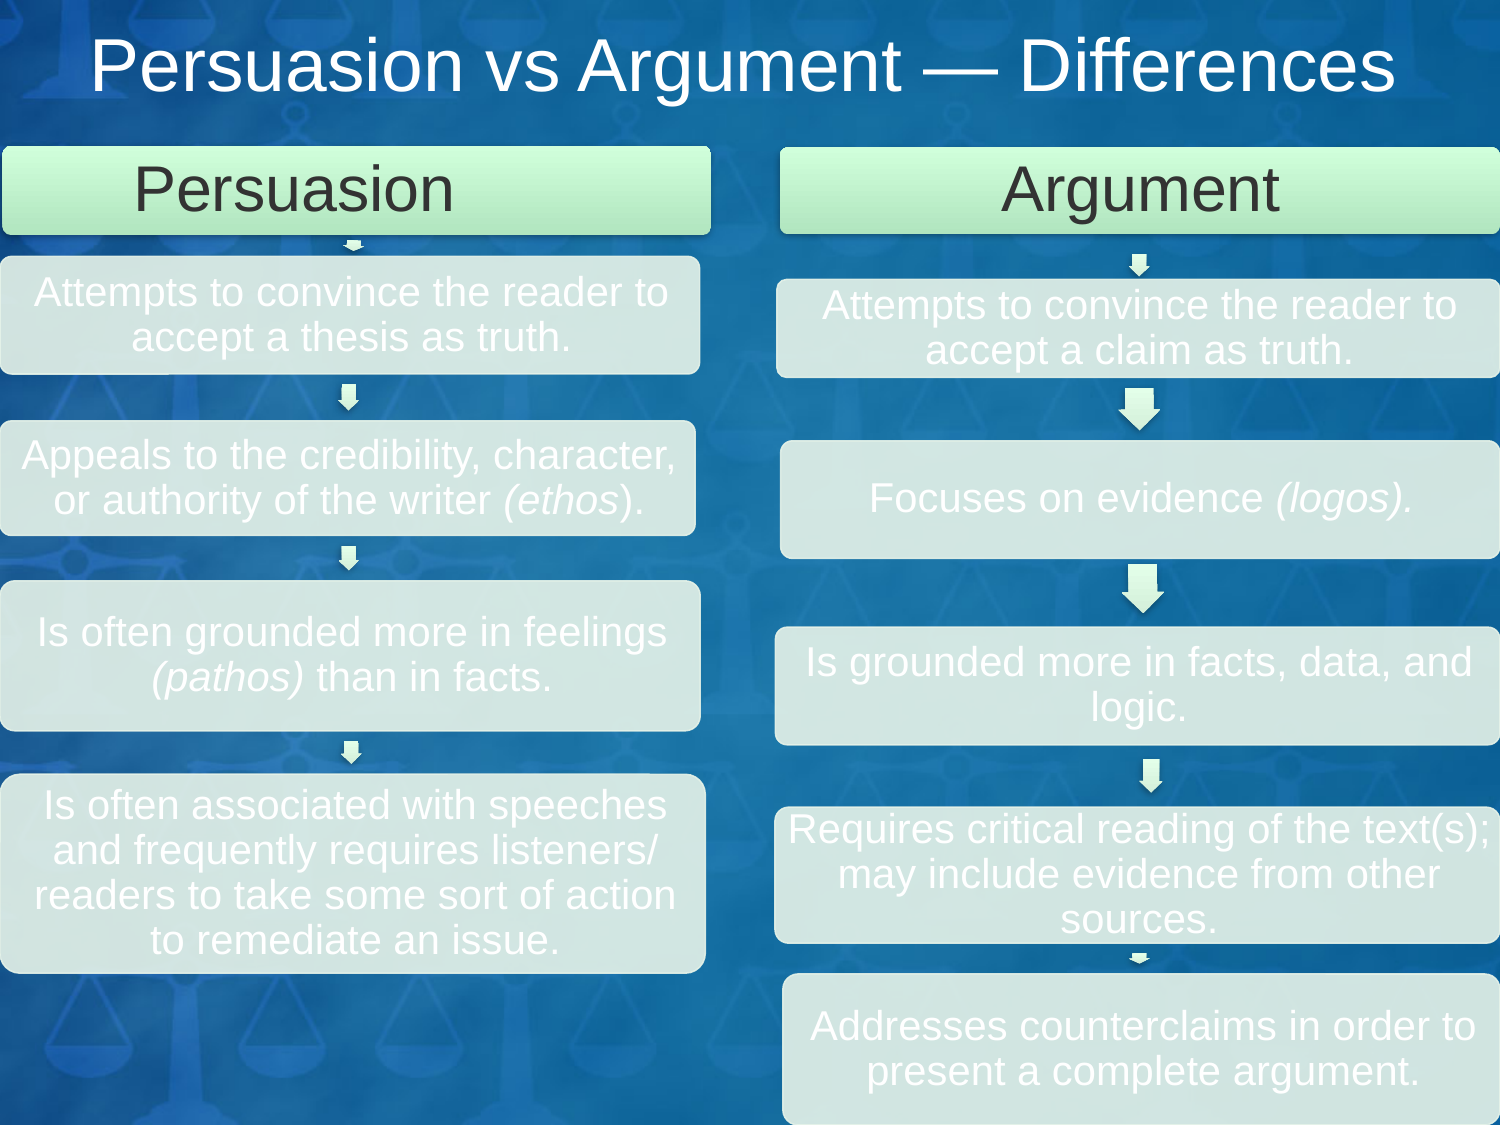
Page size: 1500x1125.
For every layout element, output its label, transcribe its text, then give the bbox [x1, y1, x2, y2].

title Persuasion vs Argument — Differences [74, 44, 1425, 144]
picture [0, 0, 1500, 145]
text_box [0, 145, 1500, 1125]
